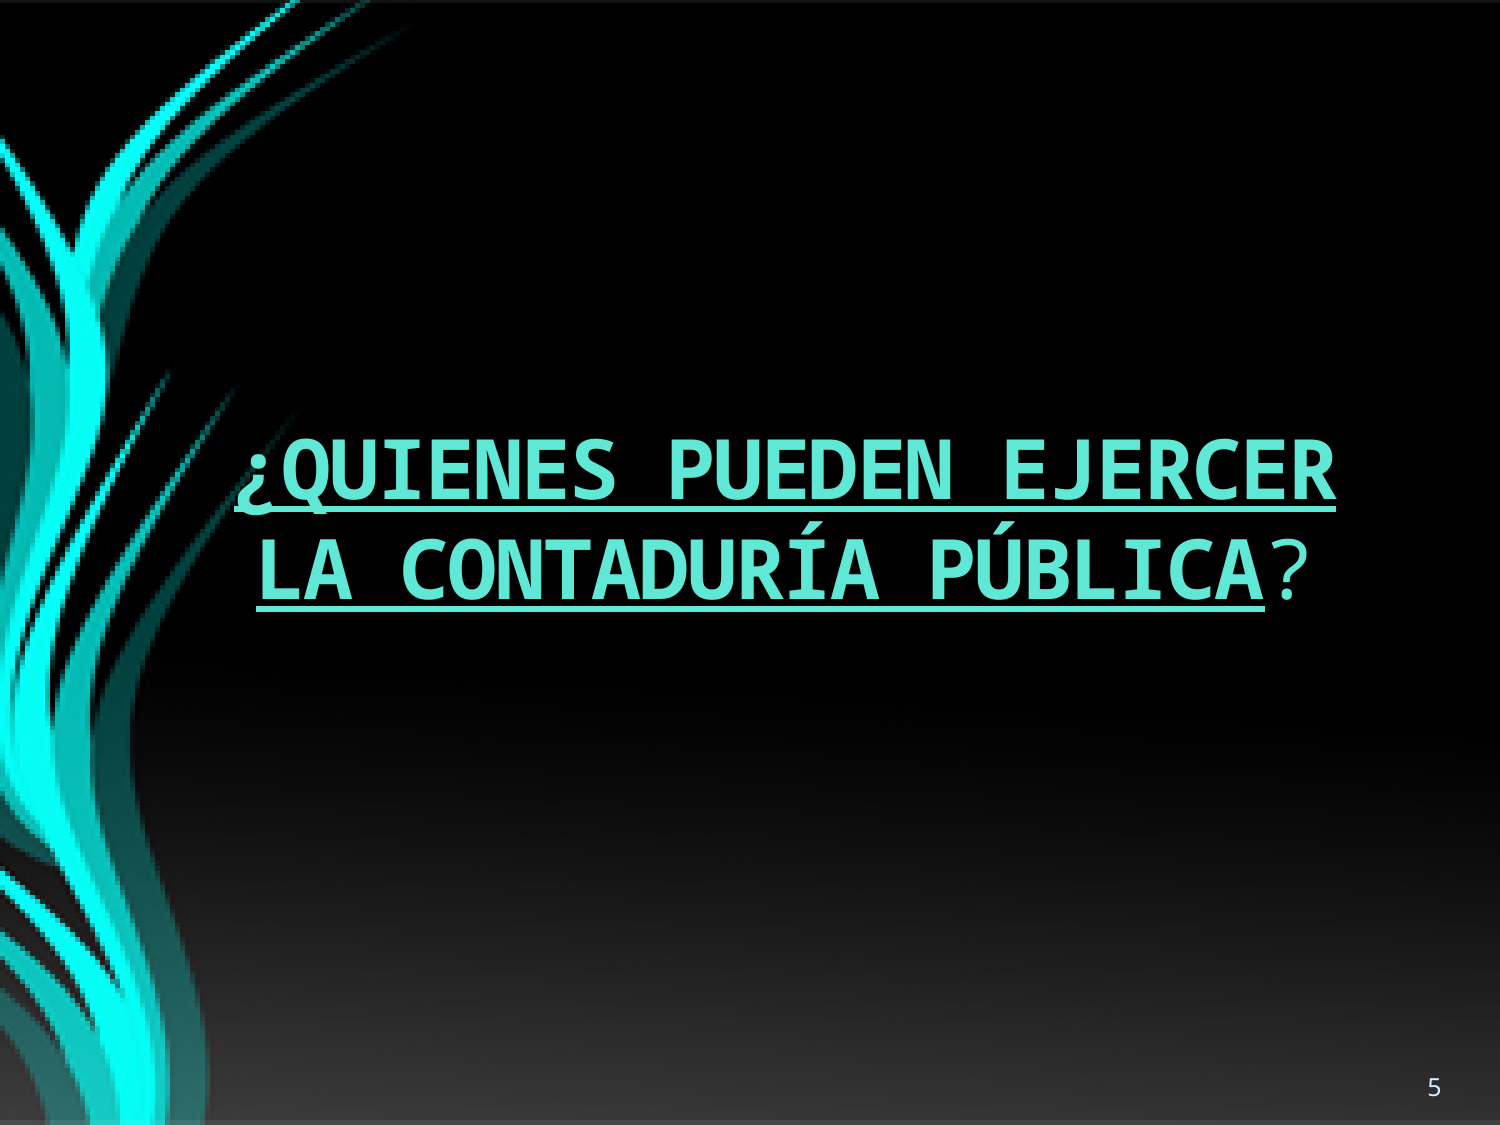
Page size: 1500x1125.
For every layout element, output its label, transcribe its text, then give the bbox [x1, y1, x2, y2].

picture [0, 0, 1500, 1125]
slide_number 5 [1412, 1052, 1488, 1113]
title ¿QUIENES PUEDEN EJERCER LA CONTADURÍA PÚBLICA? [147, 408, 1423, 929]
